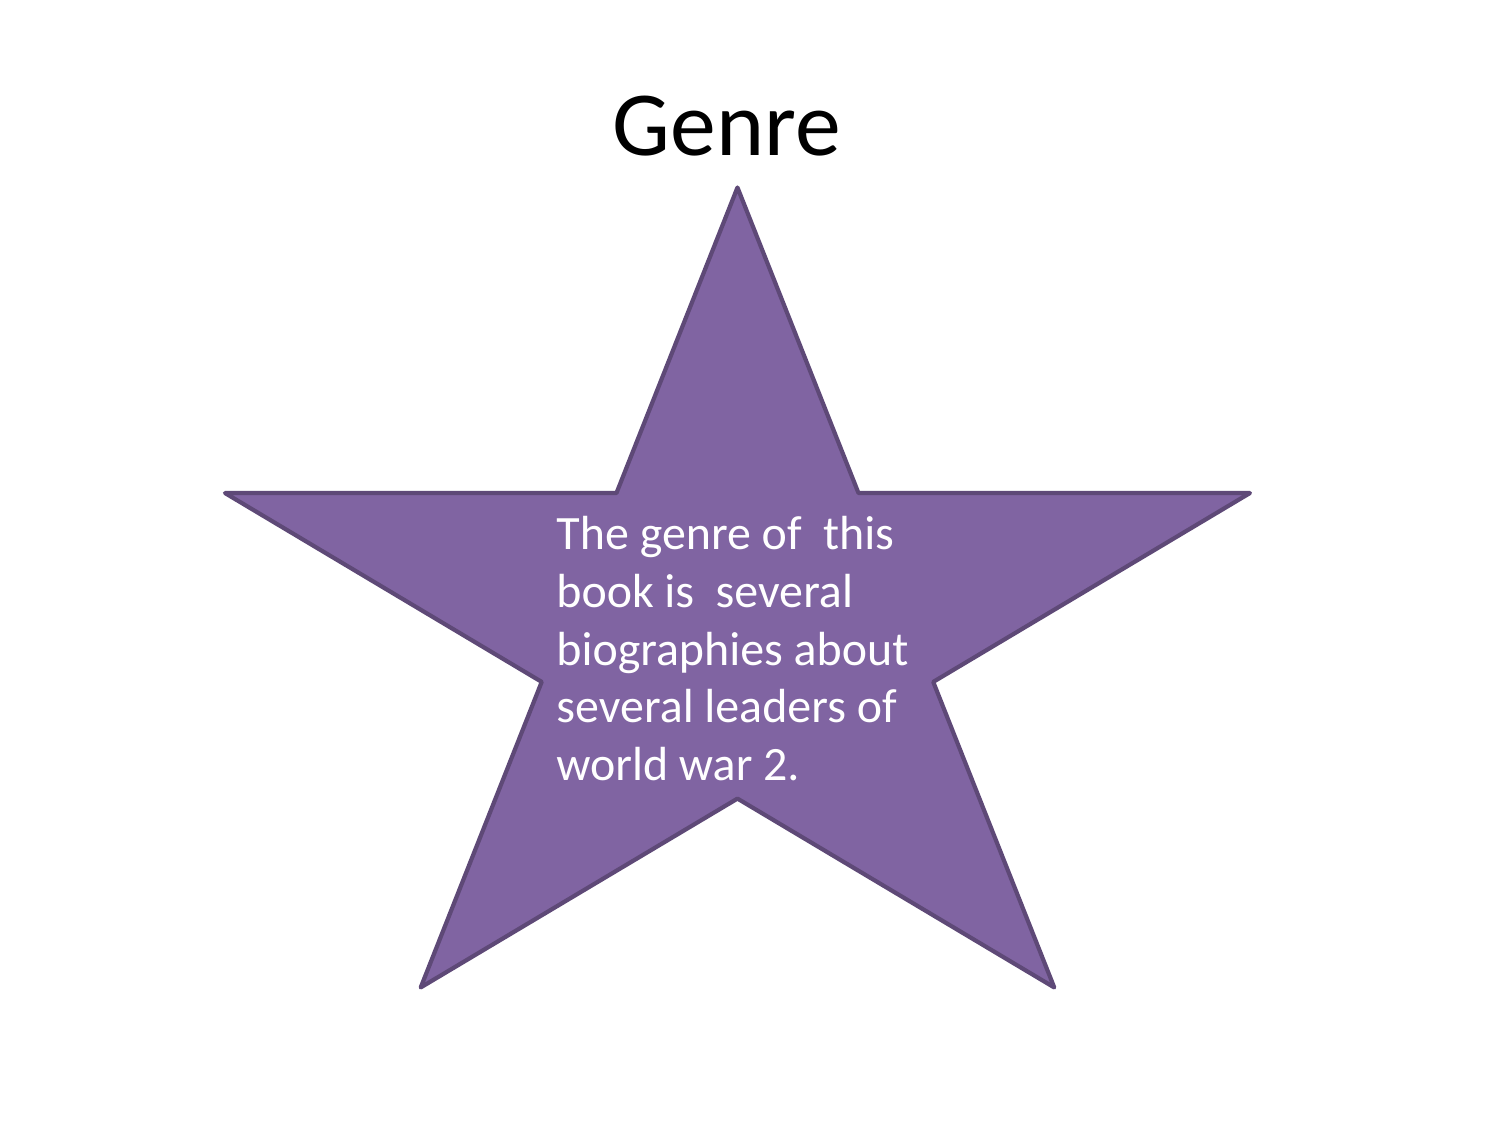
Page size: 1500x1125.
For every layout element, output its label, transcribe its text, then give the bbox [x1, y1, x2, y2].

title Genre [62, 24, 1413, 213]
text_box The genre of this book is several biographies about several leaders of world war 2. [222, 185, 1252, 990]
